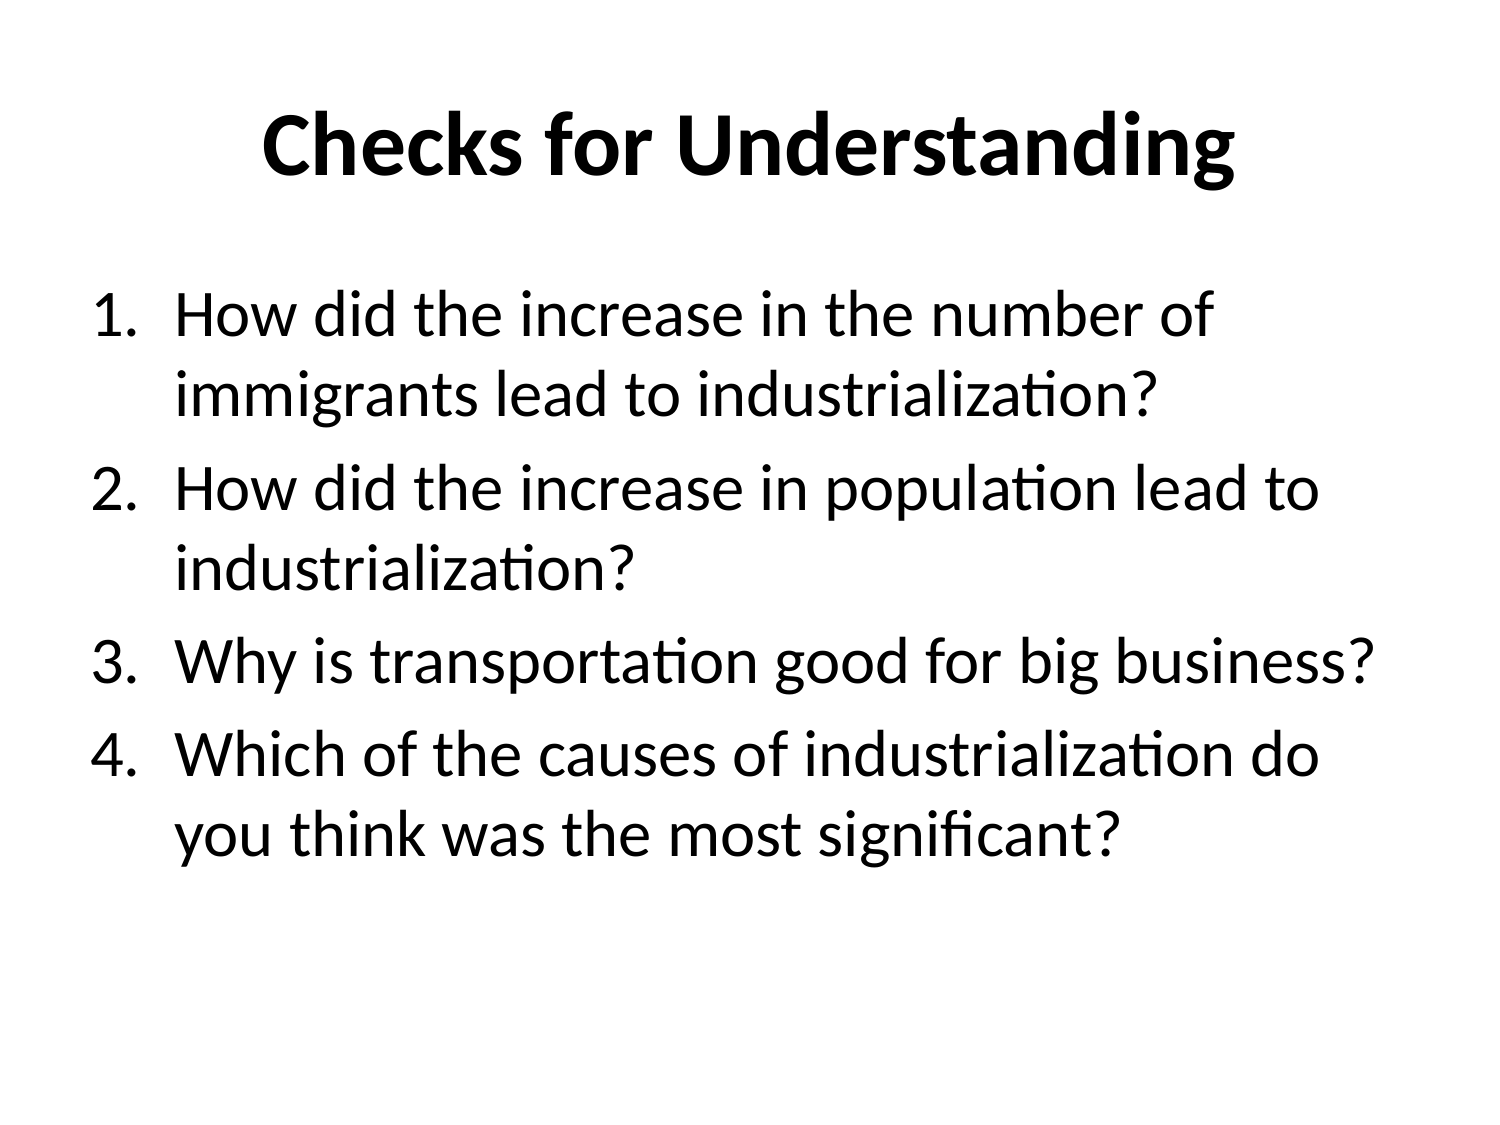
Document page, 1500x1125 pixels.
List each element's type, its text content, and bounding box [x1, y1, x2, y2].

list How did the increase in the number of immigrants lead to industrialization? How did the increase in population lead to industrialization? Why is transportation good for big business? Which of the causes of industrialization do you think was the most significant? [75, 262, 1425, 1005]
title Checks for Understanding [75, 45, 1425, 233]
